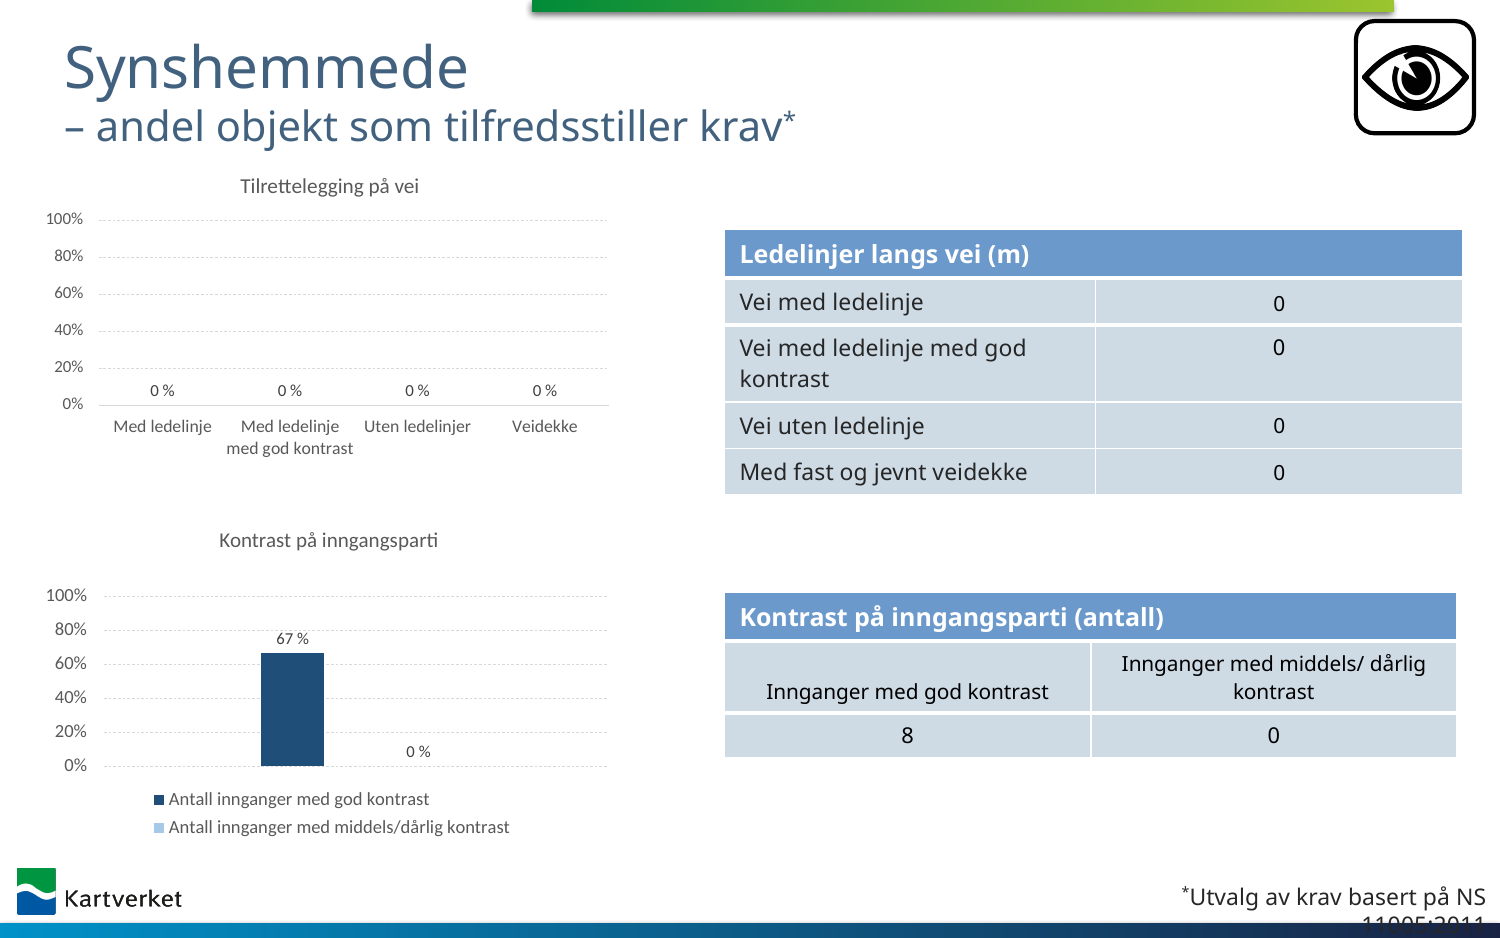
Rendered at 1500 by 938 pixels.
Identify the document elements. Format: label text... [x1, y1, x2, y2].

table_cell 0 [1096, 280, 1462, 323]
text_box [1355, 20, 1475, 134]
text_box Synshemmede – andel objekt som tilfredsstiller krav* [49, 24, 1431, 158]
table_cell 0 [1096, 449, 1462, 494]
table_cell 0 [1096, 403, 1462, 448]
picture [41, 166, 619, 492]
table_cell Innganger med god kontrast [725, 643, 1090, 711]
table_cell Innganger med middels/ dårlig kontrast [1092, 643, 1456, 711]
table_cell 0 [1096, 327, 1462, 401]
table_header Ledelinjer langs vei (m) [725, 230, 1462, 276]
table_cell 0 [1092, 715, 1456, 757]
table_cell Vei med ledelinje [725, 280, 1095, 323]
table_header Kontrast på inngangsparti (antall) [725, 593, 1456, 639]
table_cell Med fast og jevnt veidekke [725, 449, 1095, 494]
table_cell 8 [725, 715, 1090, 757]
table_cell Vei med ledelinje med god kontrast [725, 327, 1095, 401]
text_box *Utvalg av krav basert på NS 11005:2011 [1068, 873, 1500, 938]
picture [41, 520, 617, 846]
table_cell Vei uten ledelinje [725, 403, 1095, 448]
